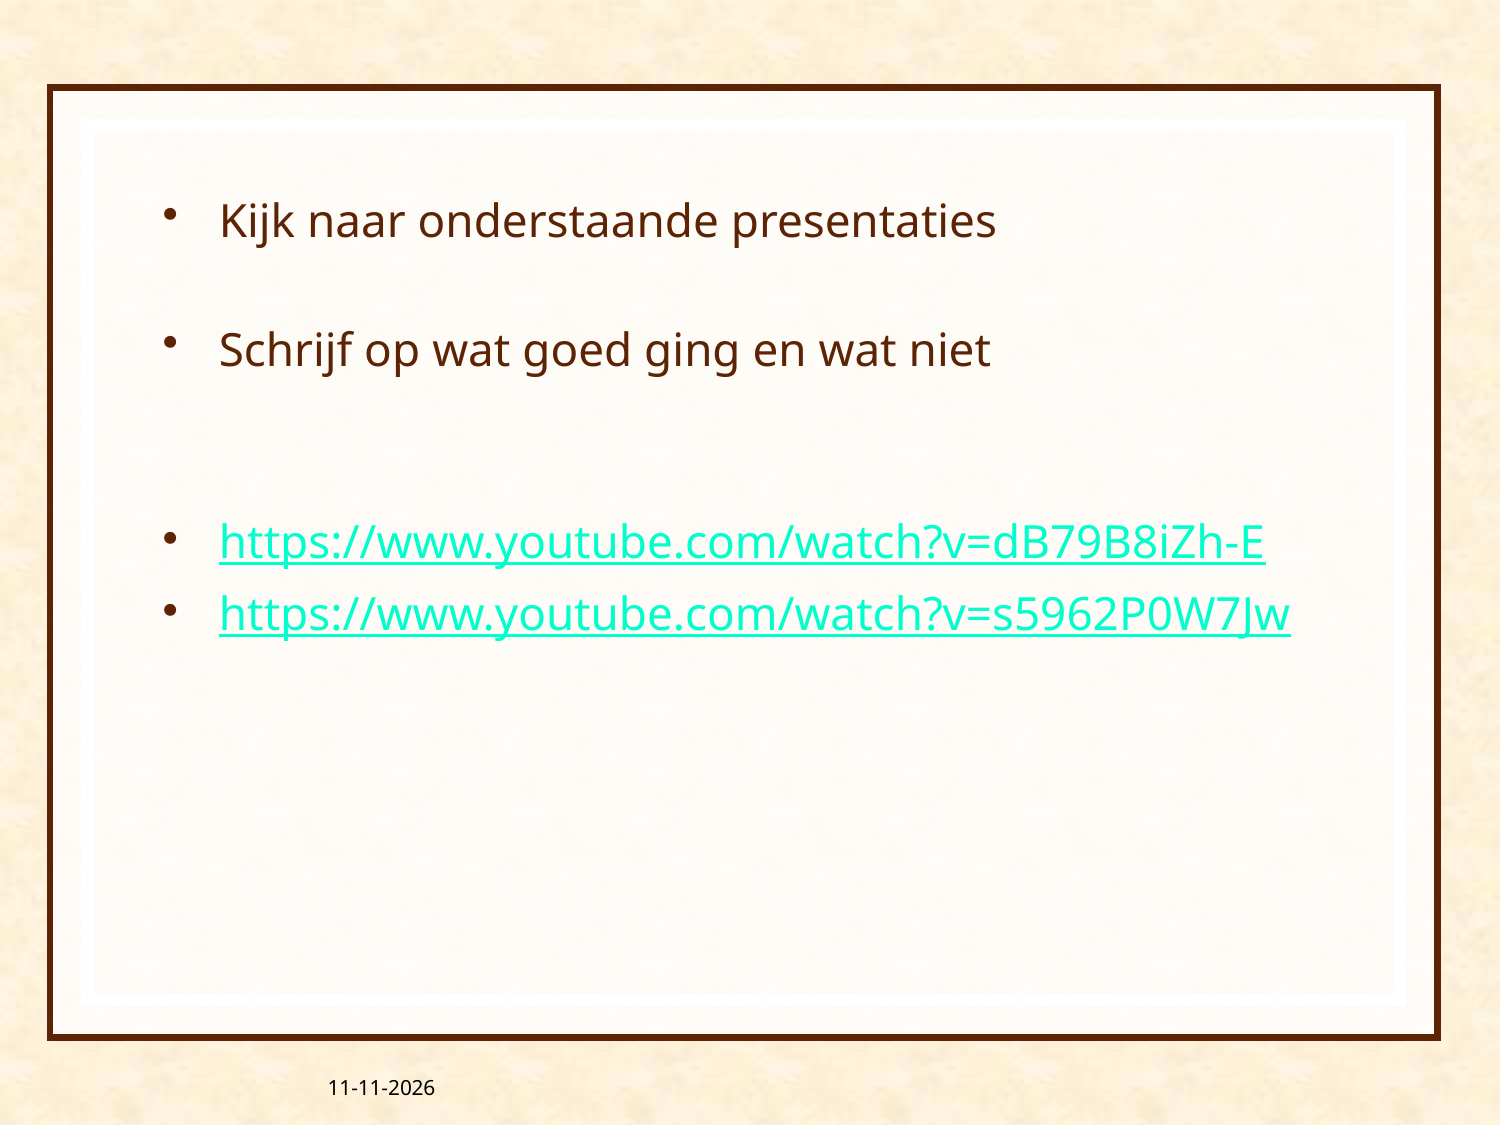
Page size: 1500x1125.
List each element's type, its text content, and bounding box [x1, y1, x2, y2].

picture [0, 0, 1500, 1125]
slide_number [312, 1052, 575, 1125]
list Kijk naar onderstaande presentaties Schrijf op wat goed ging en wat niet https://www.youtube.com/watch?v=dB79B8iZh-E https://www.youtube.com/watch?v=s5962P0W7Jw [147, 184, 1350, 976]
